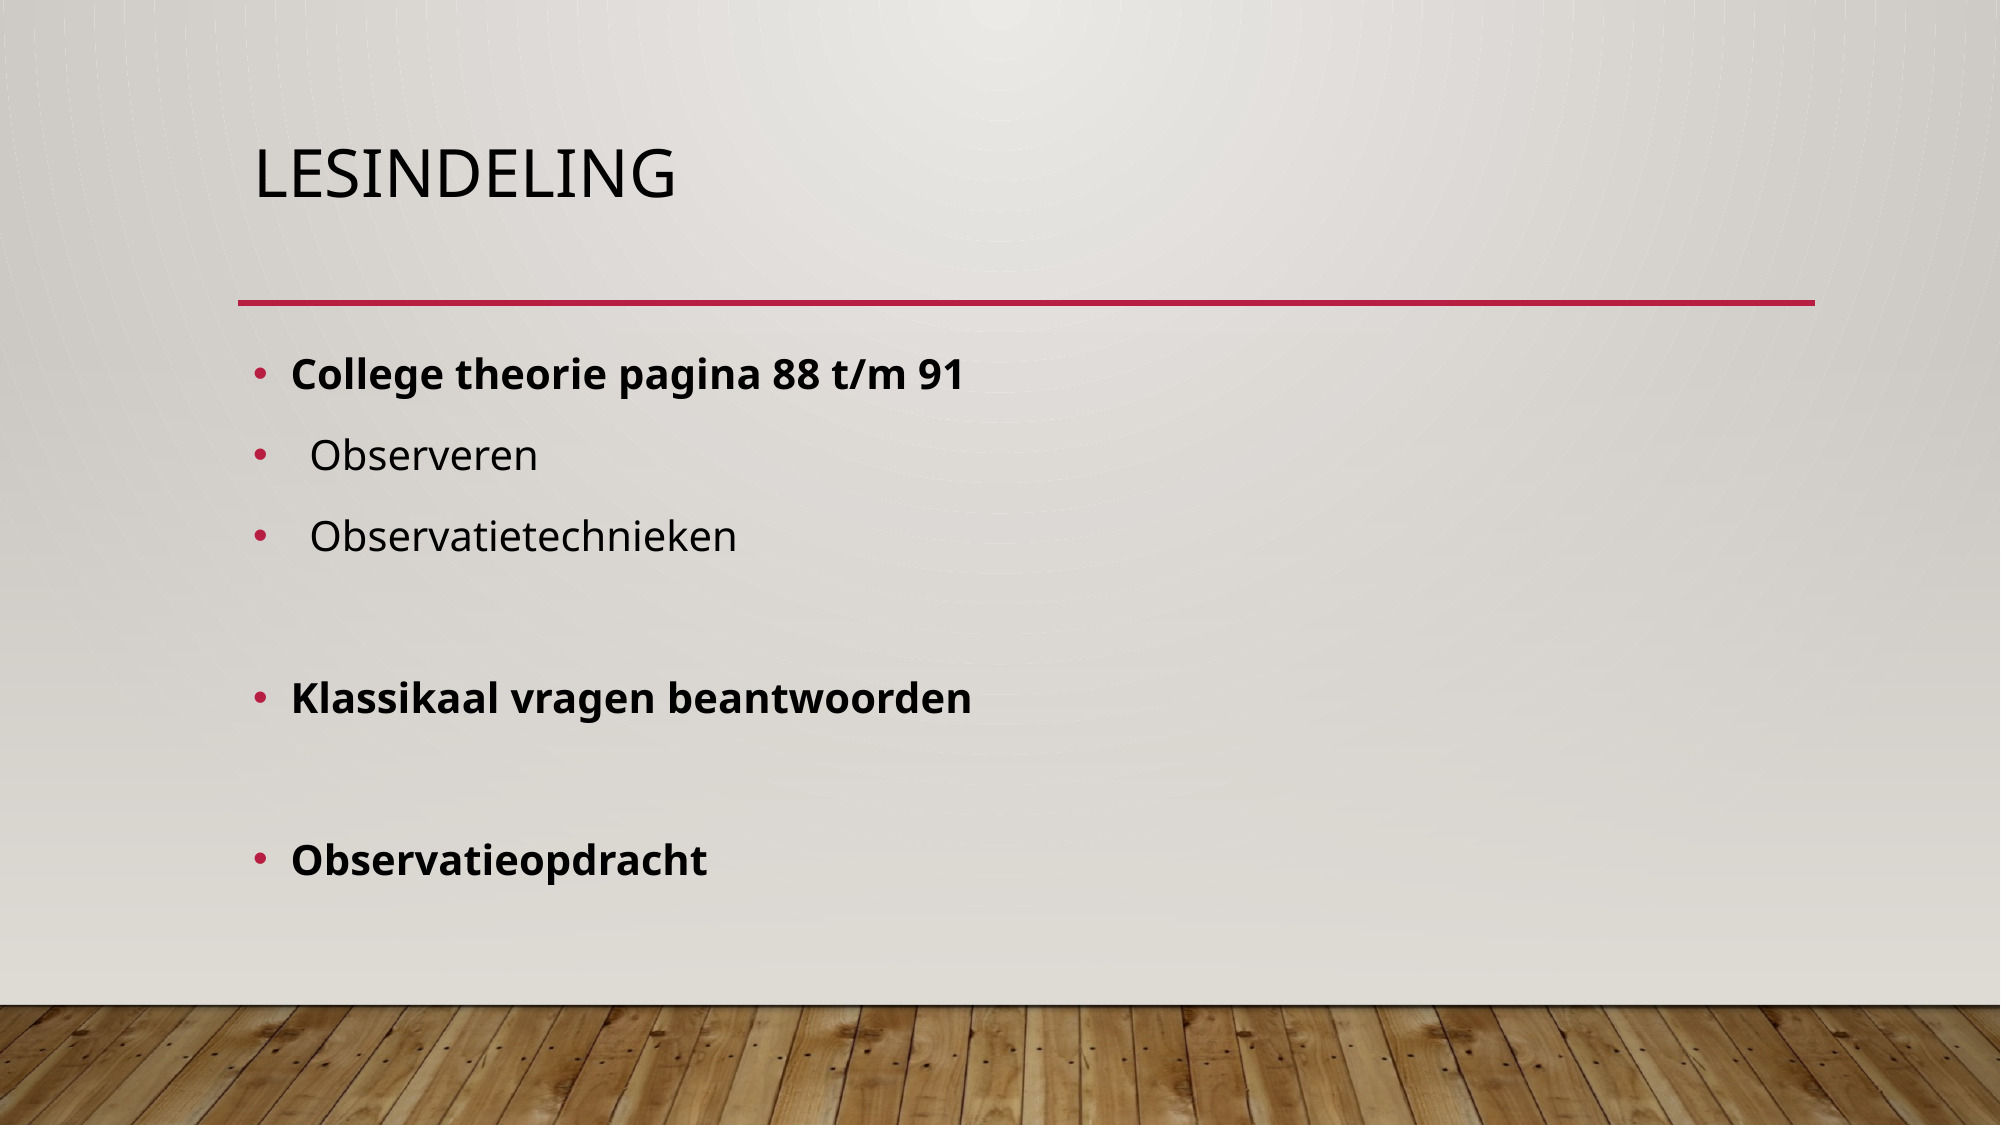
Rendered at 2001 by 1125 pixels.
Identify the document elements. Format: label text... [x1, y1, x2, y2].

title Lesindeling [238, 131, 1814, 305]
list College theorie pagina 88 t/m 91 Observeren Observatietechnieken Klassikaal vragen beantwoorden Observatieopdracht [238, 330, 1814, 897]
picture [0, 1005, 2000, 1125]
